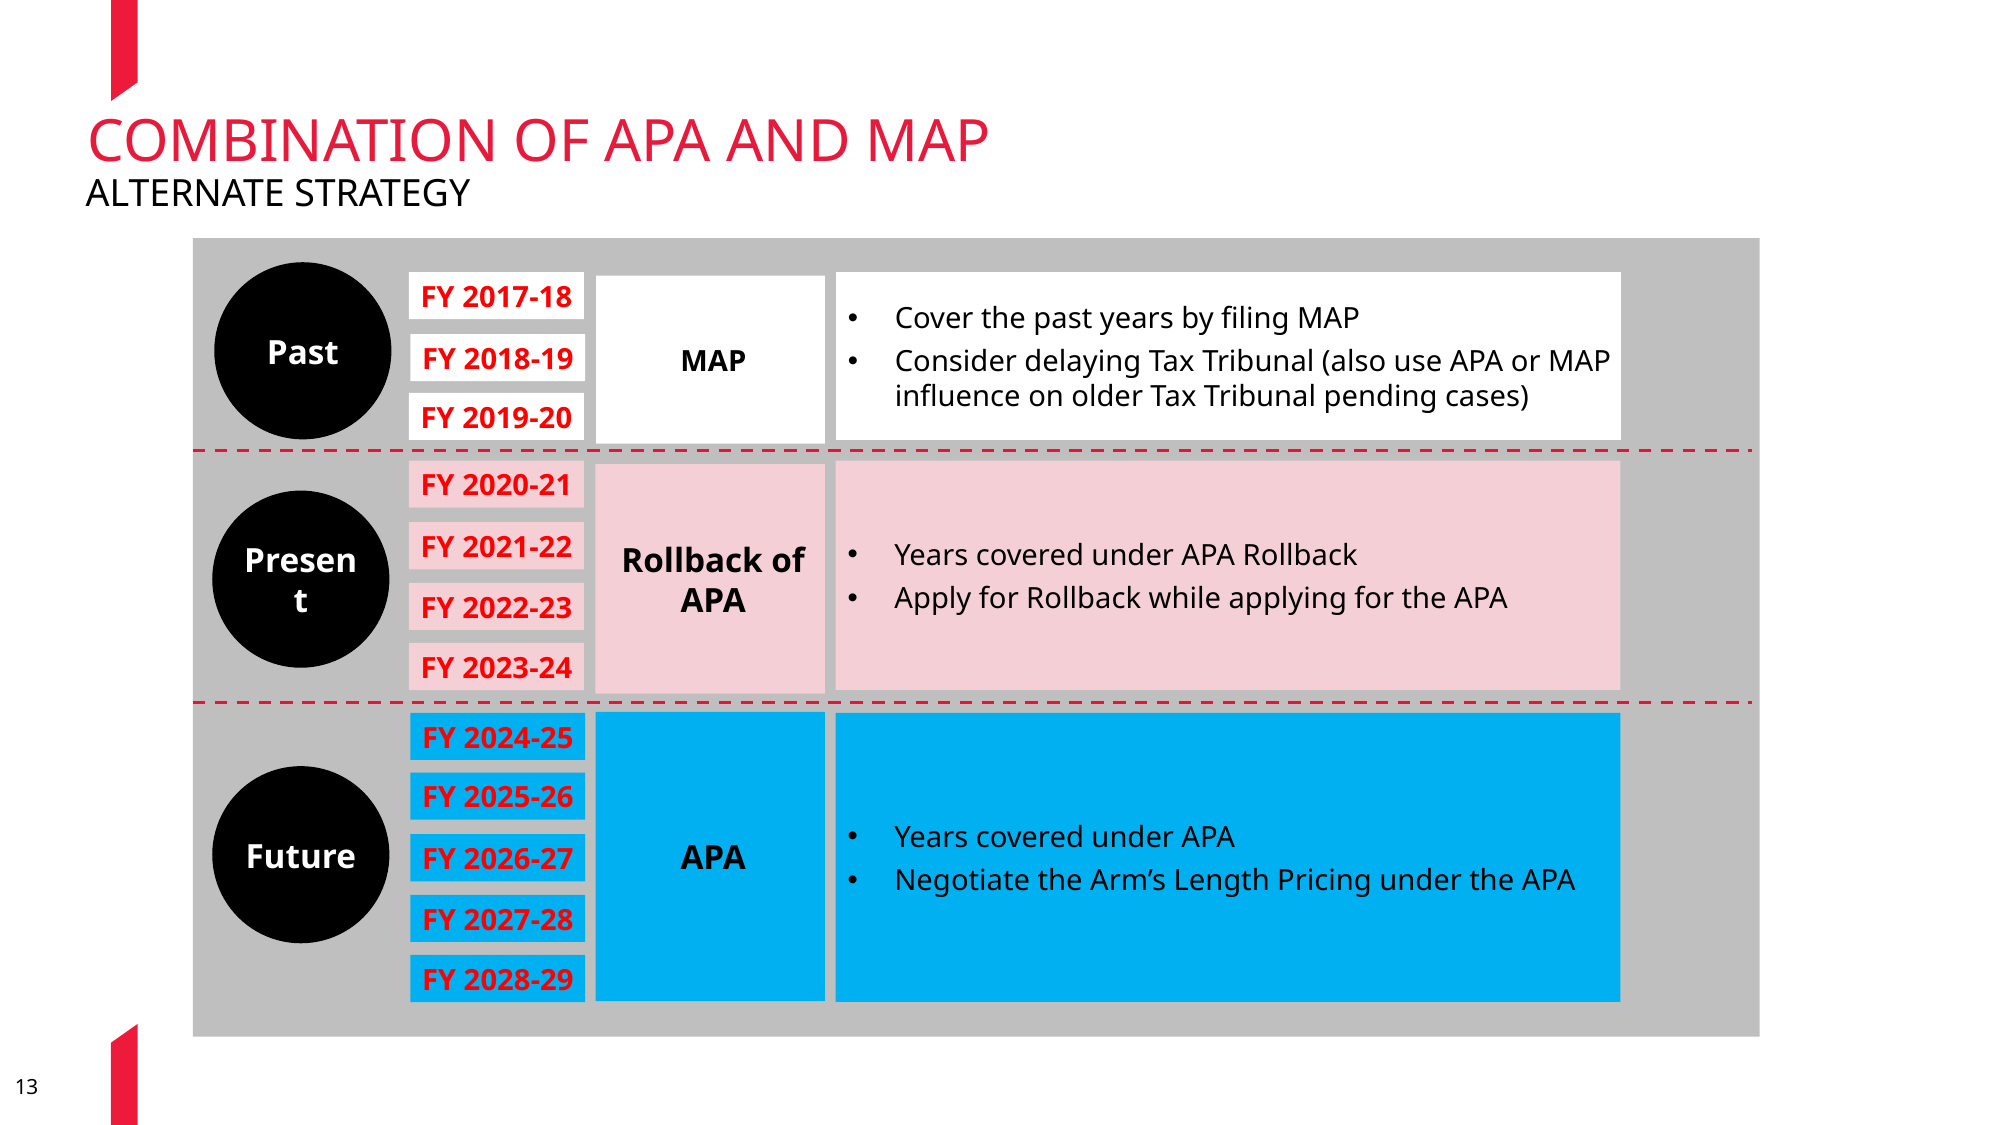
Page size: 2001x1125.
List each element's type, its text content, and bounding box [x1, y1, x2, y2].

text_box [191, 236, 1762, 1039]
text_box MAP [594, 274, 827, 446]
text_box FY 2017-18 [407, 270, 586, 321]
text_box FY 2023-24 [407, 641, 586, 692]
text_box 13 [0, 1065, 80, 1125]
text_box FY 2018-19 [408, 332, 587, 383]
text_box Cover the past years by filing MAP Consider delaying Tax Tribunal (also use APA or MAP influence on older Tax Tribunal pending cases) [834, 270, 1623, 442]
text_box Years covered under APA Rollback Apply for Rollback while applying for the APA [834, 462, 1622, 692]
text_box FY 2025-26 [408, 771, 587, 822]
text_box Rollback of APA [593, 462, 827, 696]
text_box FY 2022-23 [407, 581, 586, 632]
text_box Future [210, 764, 392, 946]
text_box FY 2027-28 [408, 893, 587, 944]
text_box FY 2026-27 [408, 832, 587, 883]
title COMBINATION OF APA AND MAP [87, 116, 1950, 174]
text_box Past [212, 260, 394, 442]
text_box FY 2028-29 [408, 953, 587, 1004]
text_box Years covered under APA Negotiate the Arm’s Length Pricing under the APA [834, 714, 1622, 1004]
text_box APA [594, 714, 827, 1003]
text_box Present [210, 488, 392, 670]
text_box FY 2020-21 [407, 462, 586, 510]
text_box FY 2019-20 [407, 391, 586, 442]
text_box FY 2021-22 [407, 520, 586, 571]
text_box FY 2024-25 [408, 714, 587, 762]
